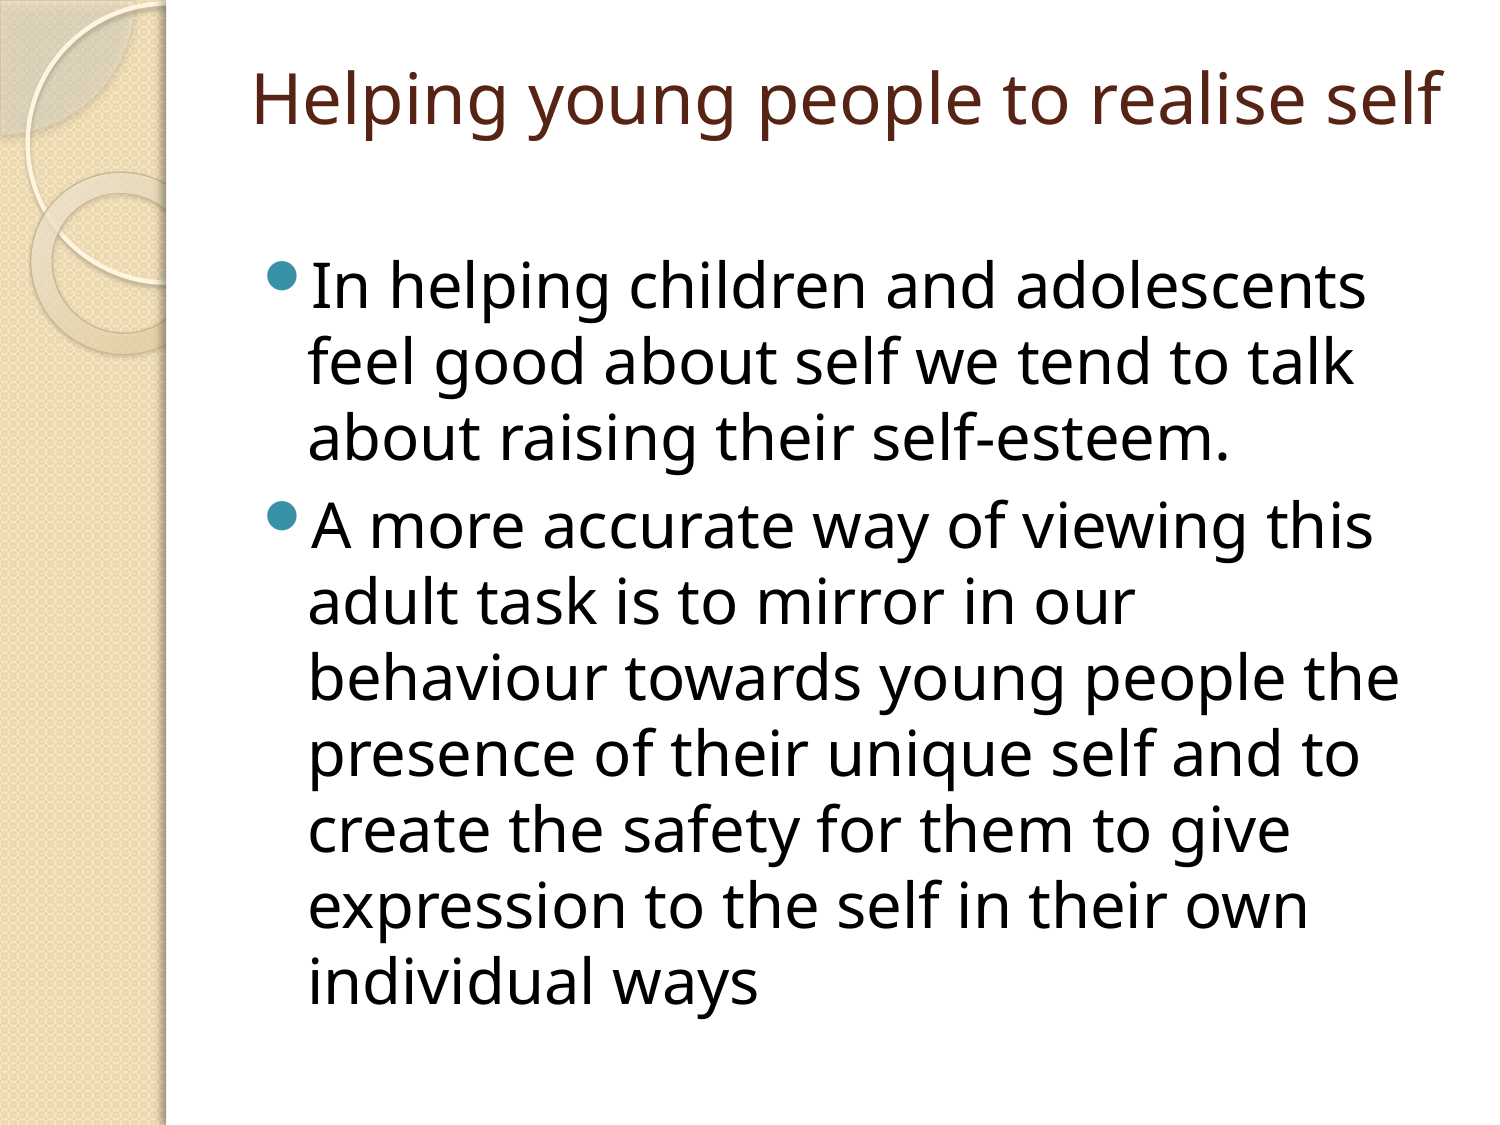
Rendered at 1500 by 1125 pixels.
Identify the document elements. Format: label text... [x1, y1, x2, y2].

list In helping children and adolescents feel good about self we tend to talk about raising their self-esteem. A more accurate way of viewing this adult task is to mirror in our behaviour towards young people the presence of their unique self and to create the safety for them to give expression to the self in their own individual ways [235, 237, 1466, 1025]
title Helping young people to realise self [235, 45, 1466, 233]
